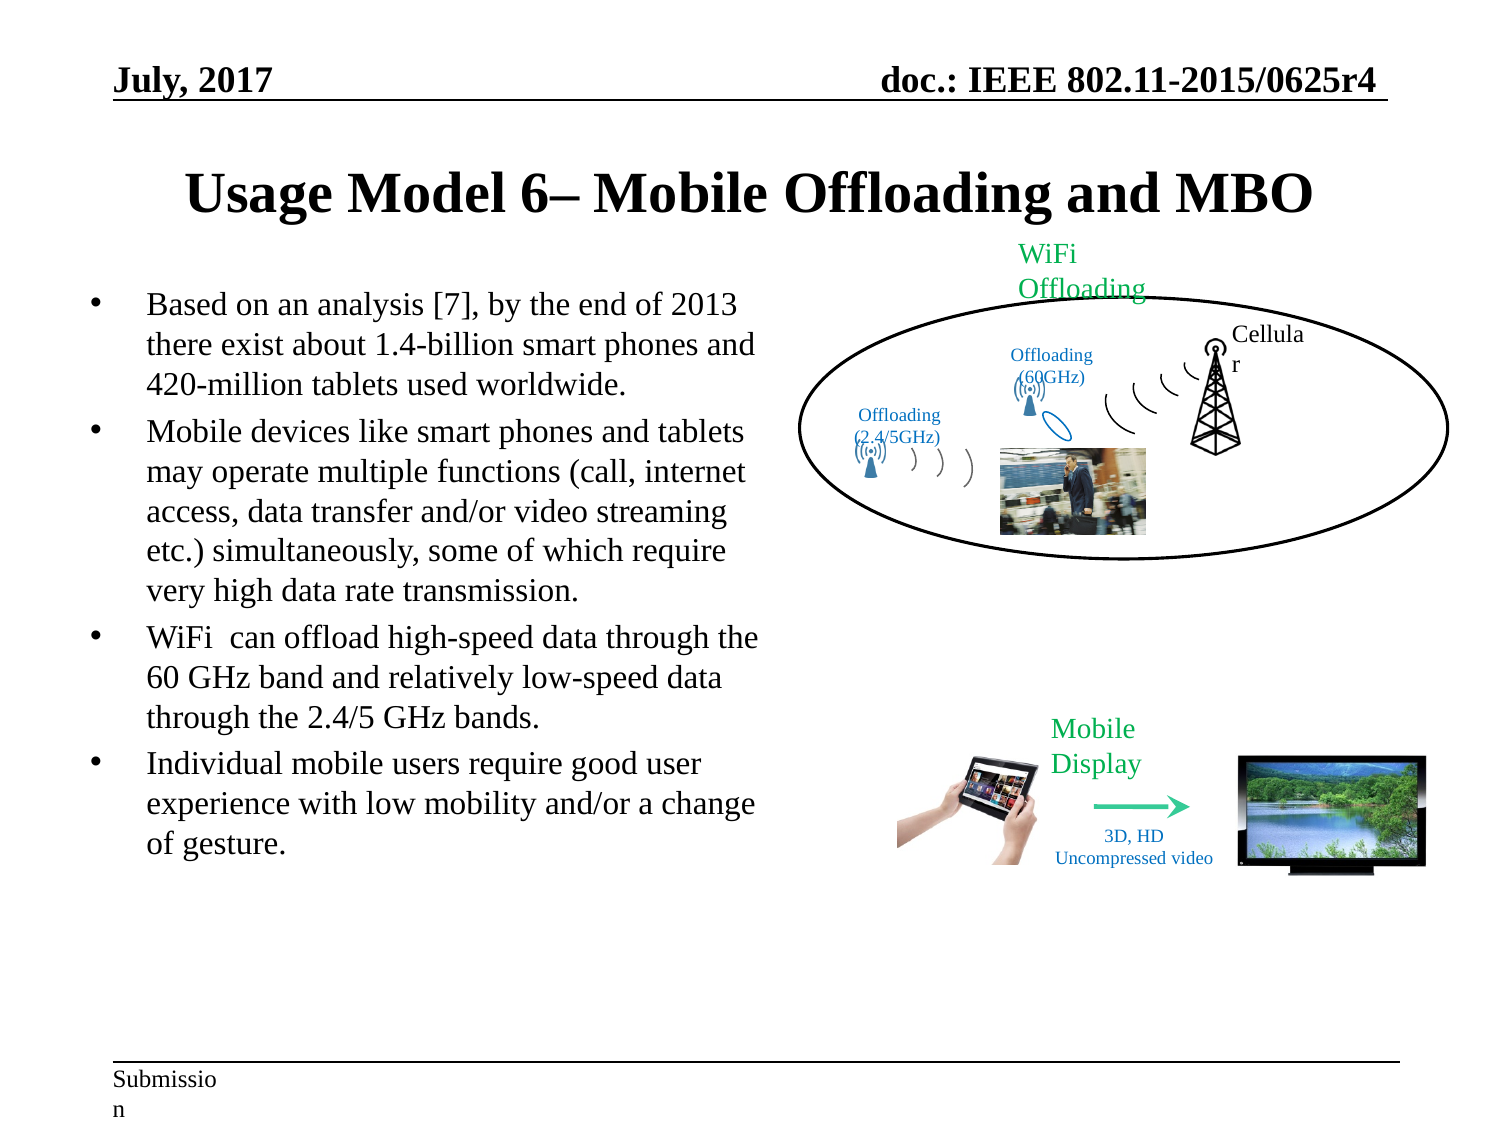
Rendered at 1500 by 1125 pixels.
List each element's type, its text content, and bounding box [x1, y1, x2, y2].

picture [1014, 377, 1045, 416]
title Usage Model 6– Mobile Offloading and MBO [112, 101, 1388, 277]
text_box Offloading (60GHz) [963, 334, 1141, 373]
text_box [1045, 412, 1072, 441]
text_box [1097, 350, 1225, 445]
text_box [880, 423, 983, 500]
text_box Offloading (2.4/5GHz) [798, 395, 1001, 433]
picture [1000, 448, 1146, 535]
text_box Based on an analysis [7], by the end of 2013 there exist about 1.4-billion smart phones and 420-million tablets used worldwide. Mobile devices like smart phones and tablets may operate multiple functions (call, internet access, data transfer and/or video streaming etc.) simultaneously, some of which require very high data rate transmission. WiFi can offload high-speed data through the 60 GHz band and relatively low-speed data through the 2.4/5 GHz bands. Individual mobile users require good user experience with low mobility and/or a change of gesture. [75, 274, 800, 880]
text_box WiFi Offloading [1003, 226, 1226, 277]
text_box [897, 701, 1428, 878]
picture [855, 439, 880, 479]
picture [1190, 338, 1241, 457]
text_box [799, 297, 1448, 559]
text_box Cellular [1264, 309, 1325, 325]
